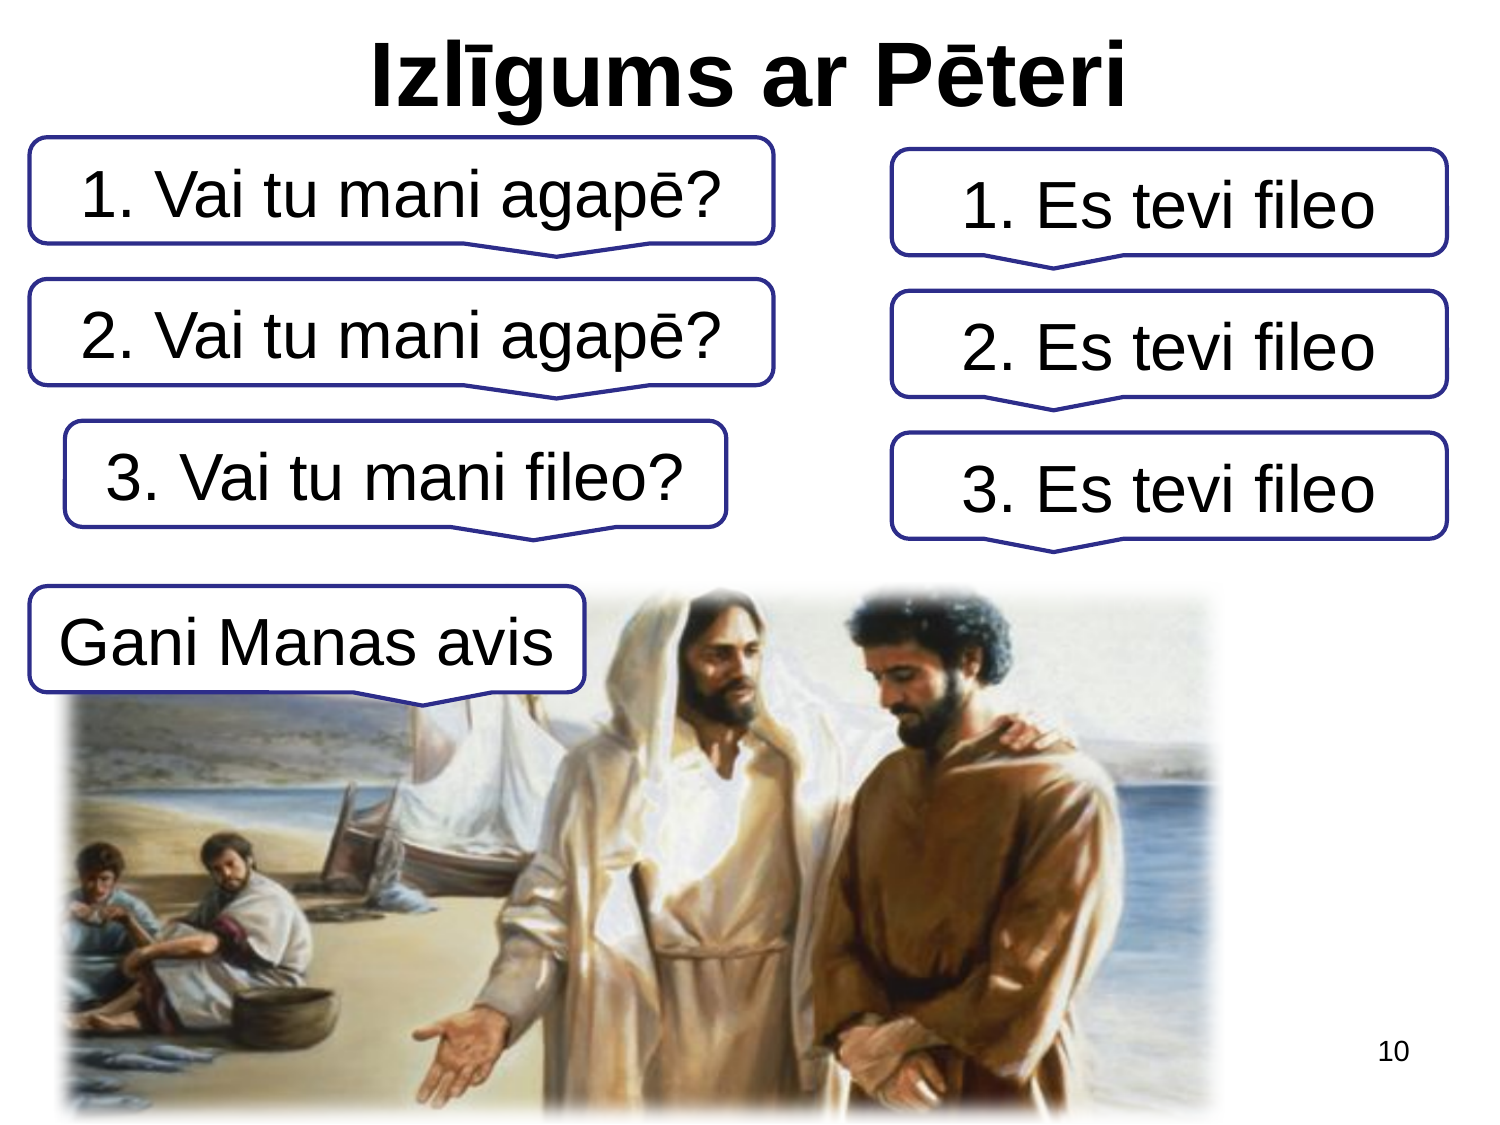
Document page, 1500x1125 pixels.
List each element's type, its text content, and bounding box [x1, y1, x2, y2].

text_box 3. Vai tu mani fileo? [62, 418, 729, 543]
picture [52, 581, 1225, 1125]
slide_number 10 [1229, 1024, 1426, 1103]
text_box 3. Es tevi fileo [889, 430, 1450, 555]
text_box 1. Vai tu mani agapē? [27, 135, 776, 259]
text_box Gani Manas avis [27, 583, 49, 695]
text_box Izlīgums ar Pēteri [0, 0, 1500, 140]
text_box 2. Vai tu mani agapē? [27, 276, 776, 401]
text_box 1. Es tevi fileo [889, 146, 1450, 271]
text_box 2. Es tevi fileo [889, 288, 1450, 413]
